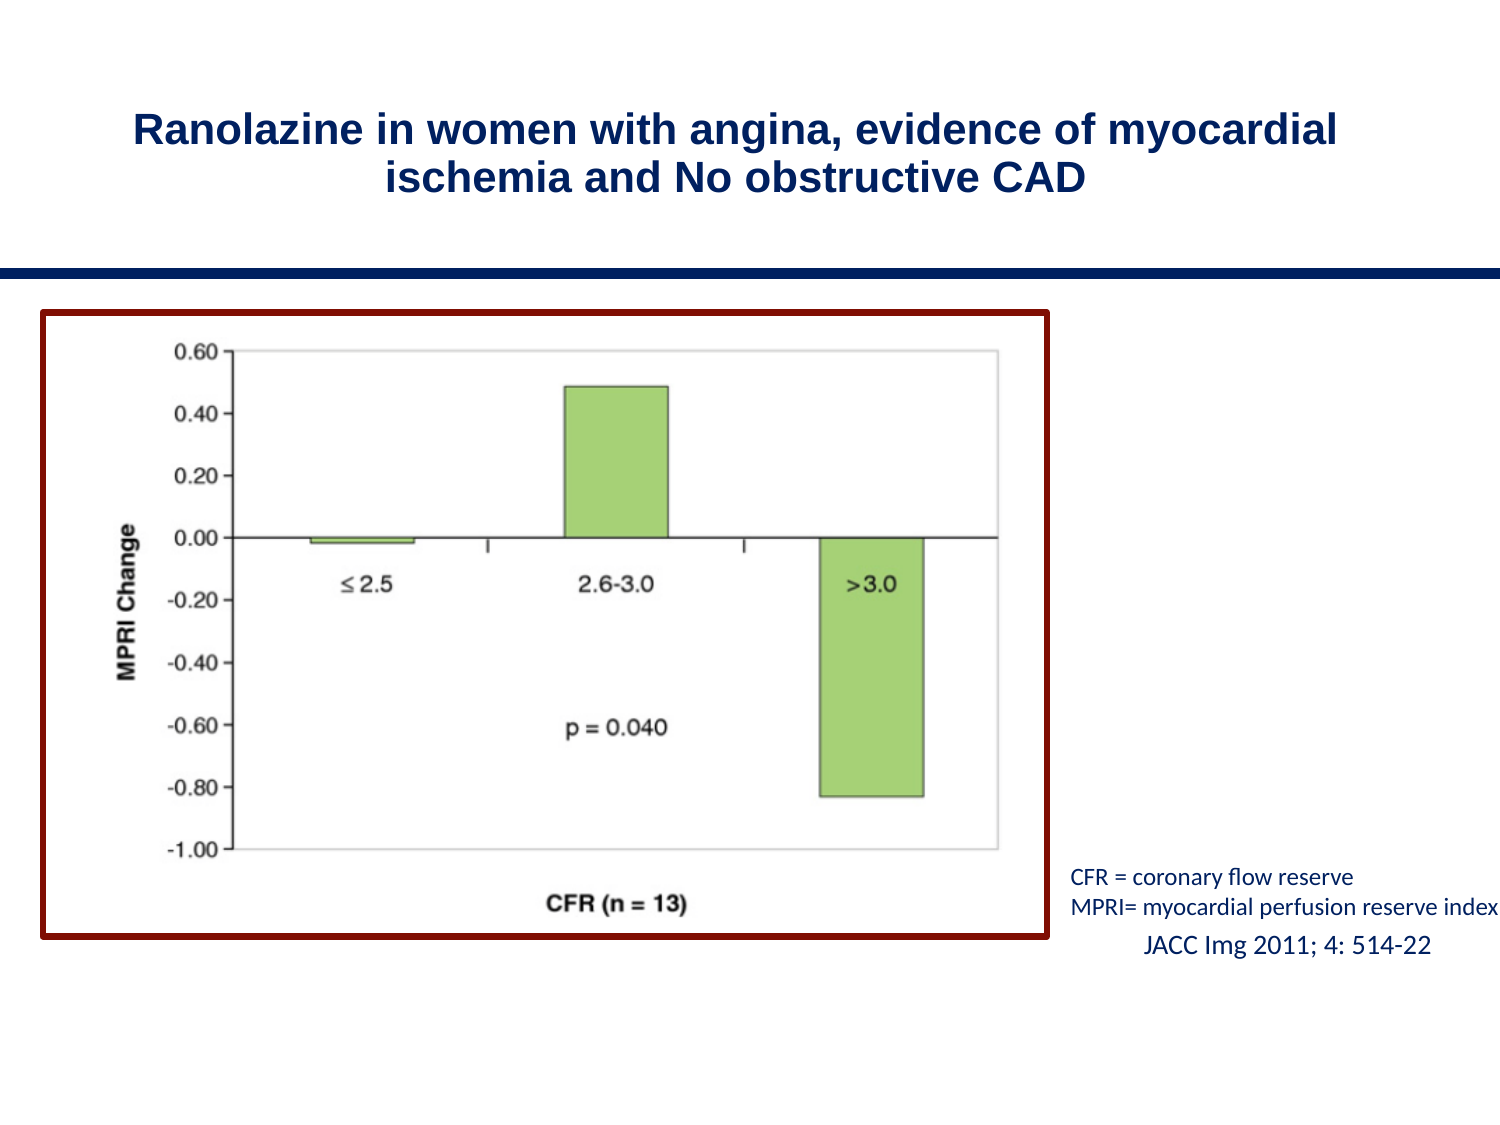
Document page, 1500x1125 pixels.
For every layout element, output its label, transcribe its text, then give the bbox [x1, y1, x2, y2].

title Ranolazine in women with angina, evidence of myocardial ischemia and No obstructive CAD [73, 72, 1399, 236]
text_box CFR = coronary flow reserve MPRI= myocardial perfusion reserve index [1055, 853, 1500, 928]
text_box JACC Img 2011; 4: 514-22 [1129, 928, 1447, 968]
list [45, 315, 1044, 934]
